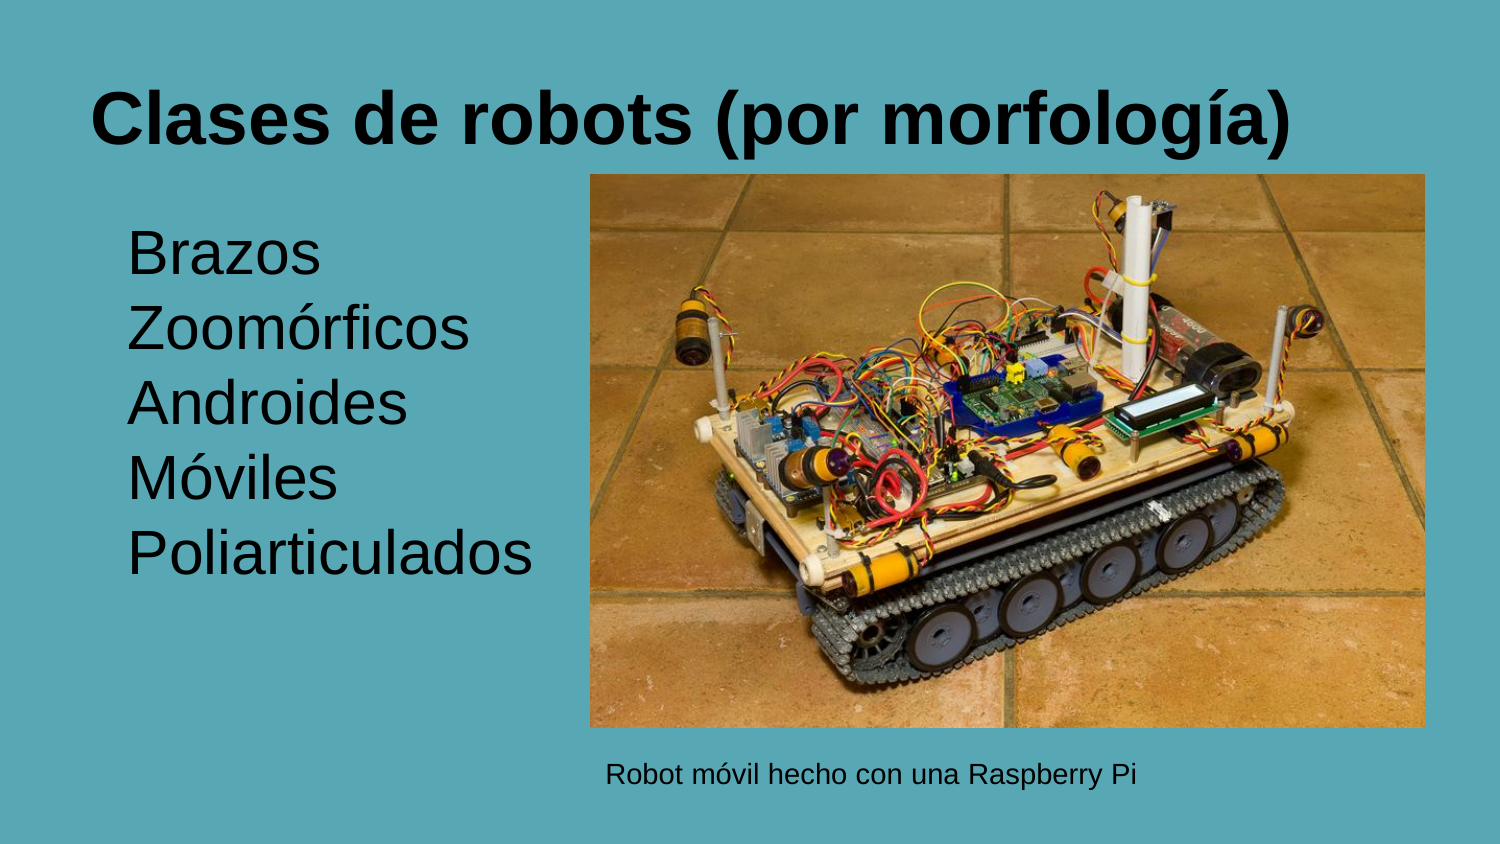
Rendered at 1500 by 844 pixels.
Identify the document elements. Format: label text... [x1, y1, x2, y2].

picture [590, 174, 1426, 728]
title Clases de robots (por morfología) [75, 33, 1425, 175]
text_box Robot móvil hecho con una Raspberry Pi [590, 739, 1425, 772]
list Brazos Zoomórficos Androides Móviles Poliarticulados [75, 196, 1425, 808]
